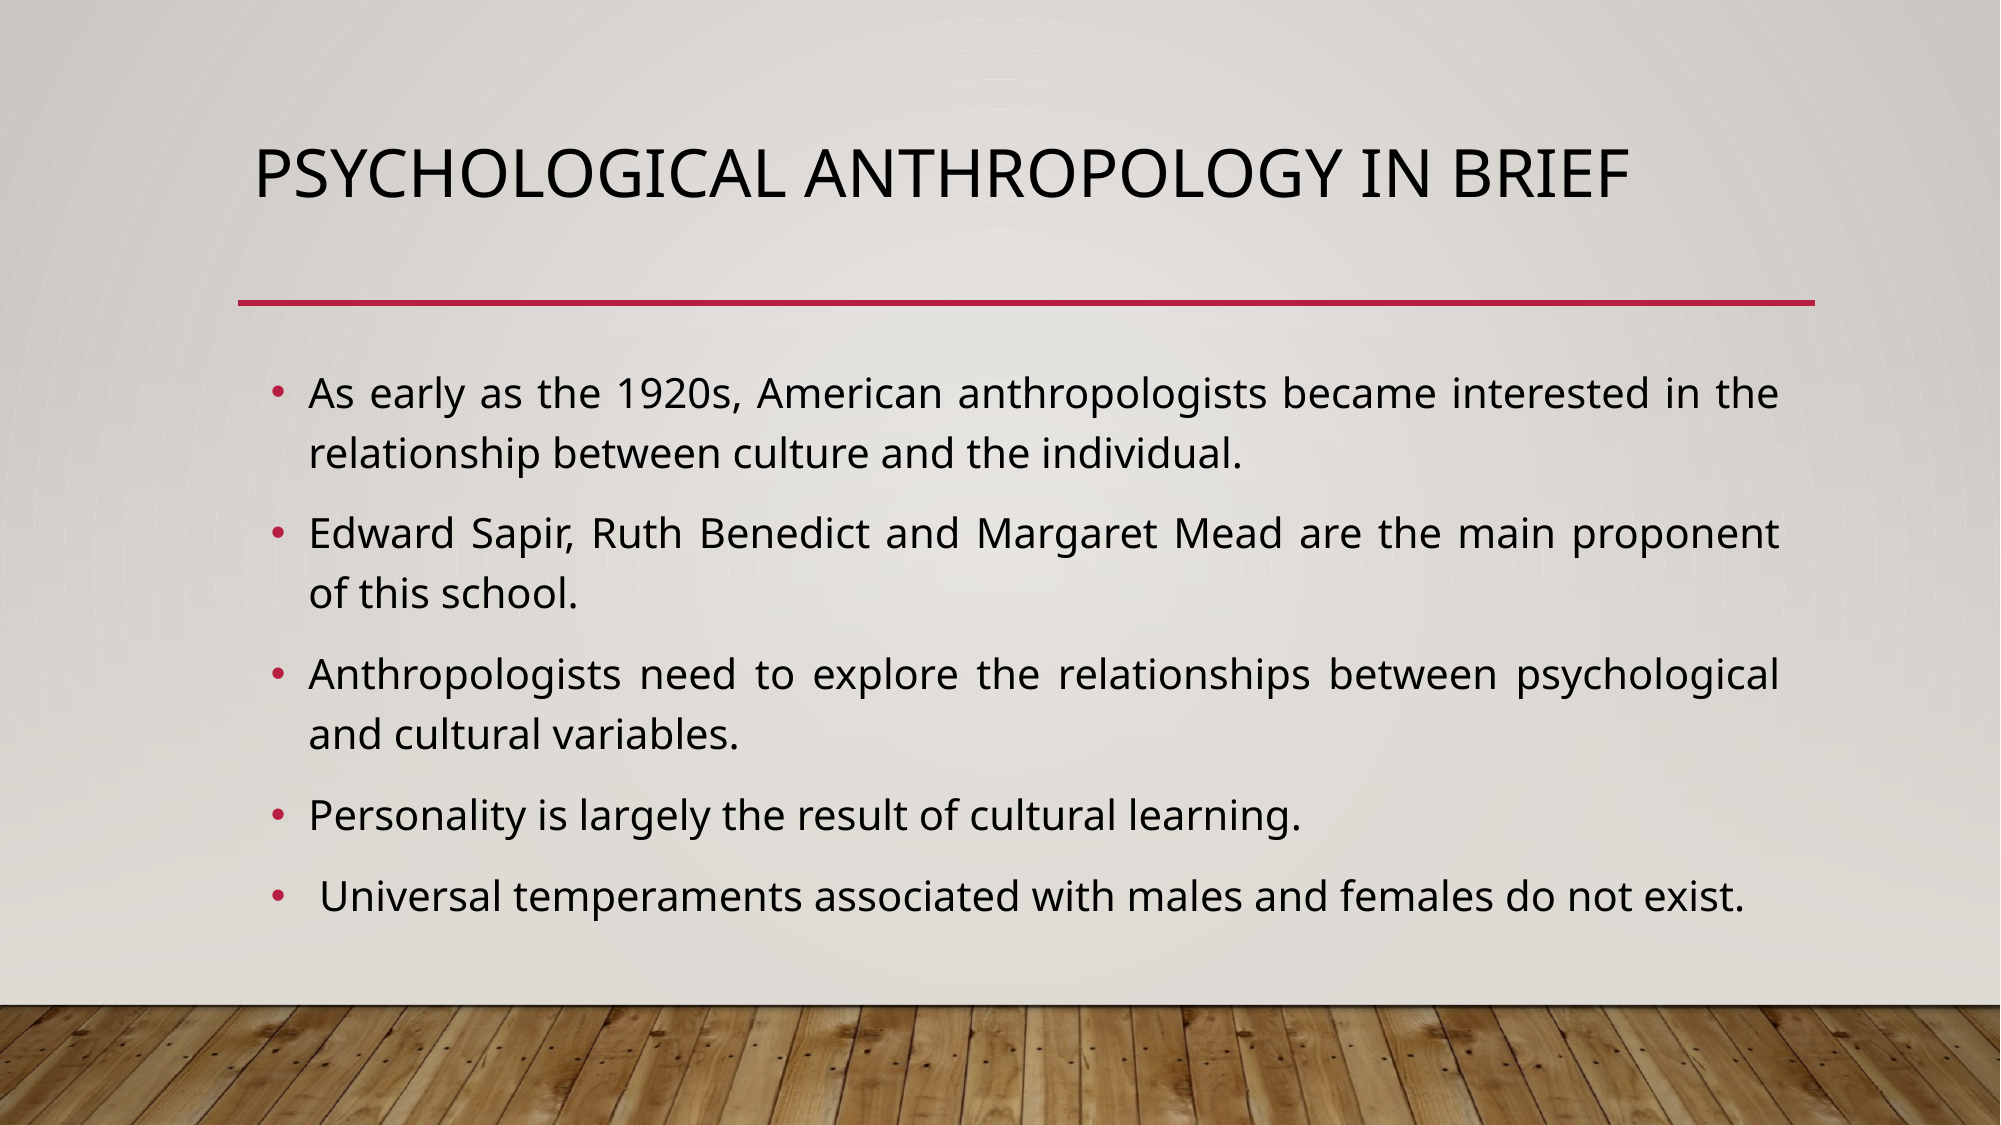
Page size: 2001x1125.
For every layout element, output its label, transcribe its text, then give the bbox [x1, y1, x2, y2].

picture [0, 1005, 2000, 1125]
list As early as the 1920s, American anthropologists became interested in the relationship between culture and the individual. Edward Sapir, Ruth Benedict and Margaret Mead are the main proponent of this school. Anthropologists need to explore the relationships between psychological and cultural variables. Personality is largely the result of cultural learning. Universal temperaments associated with males and females do not exist. [255, 348, 1796, 915]
title Psychological Anthropology in Brief [238, 131, 1814, 305]
